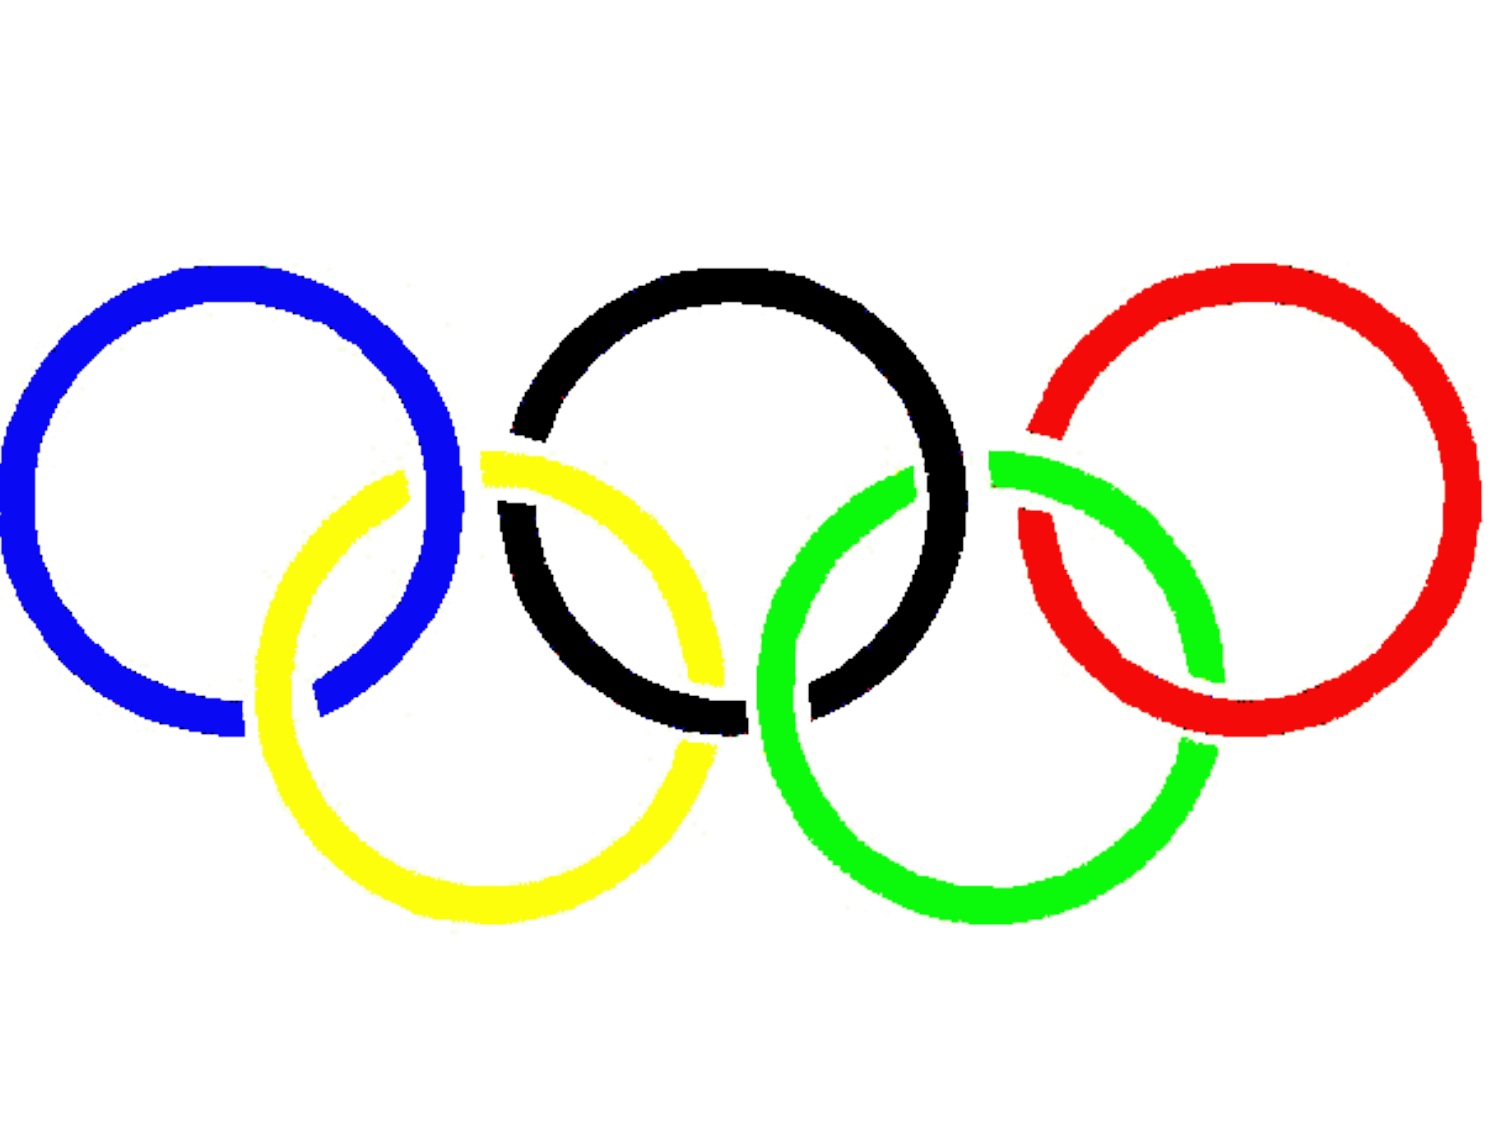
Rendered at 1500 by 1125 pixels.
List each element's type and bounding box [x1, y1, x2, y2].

list [0, 174, 1500, 1013]
